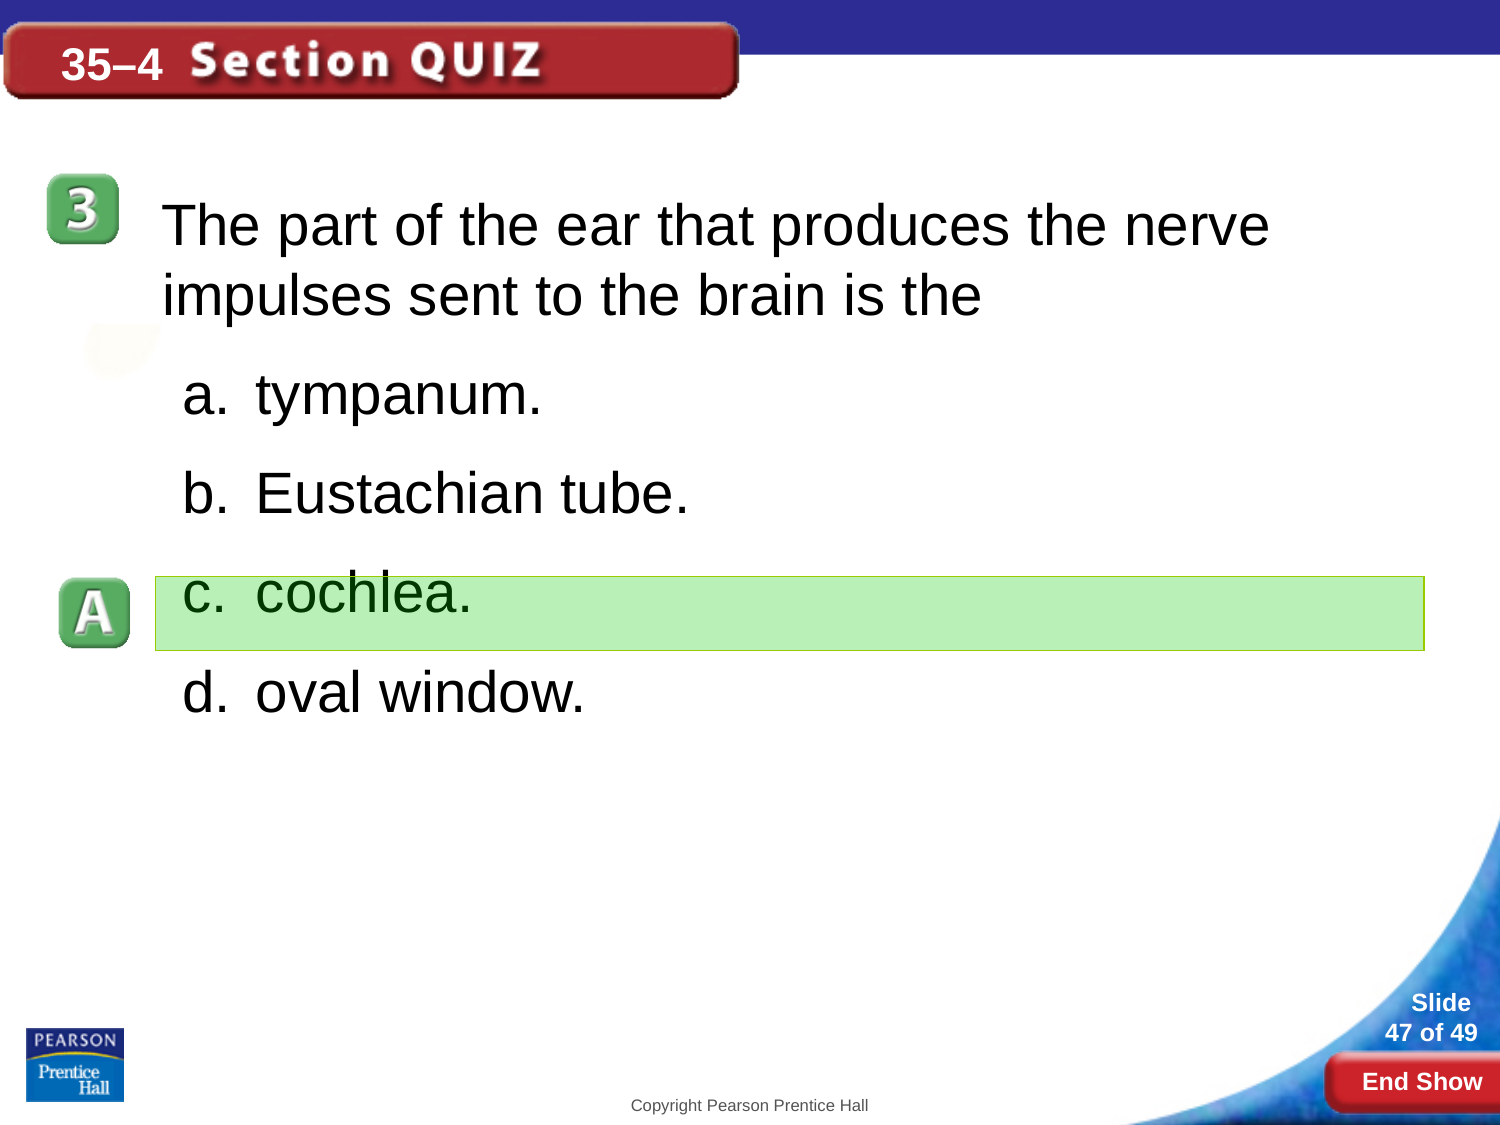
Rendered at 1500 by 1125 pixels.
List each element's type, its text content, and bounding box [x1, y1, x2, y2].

picture [0, 0, 1500, 1125]
footer Copyright Pearson Prentice Hall [512, 1087, 988, 1113]
list The part of the ear that produces the nerve impulses sent to the brain is the tympanum. Eustachian tube. cochlea. oval window. [44, 179, 1440, 888]
picture [38, 167, 136, 254]
title 35–4 [2, 26, 179, 98]
picture [49, 571, 146, 657]
text_box [155, 576, 1424, 651]
